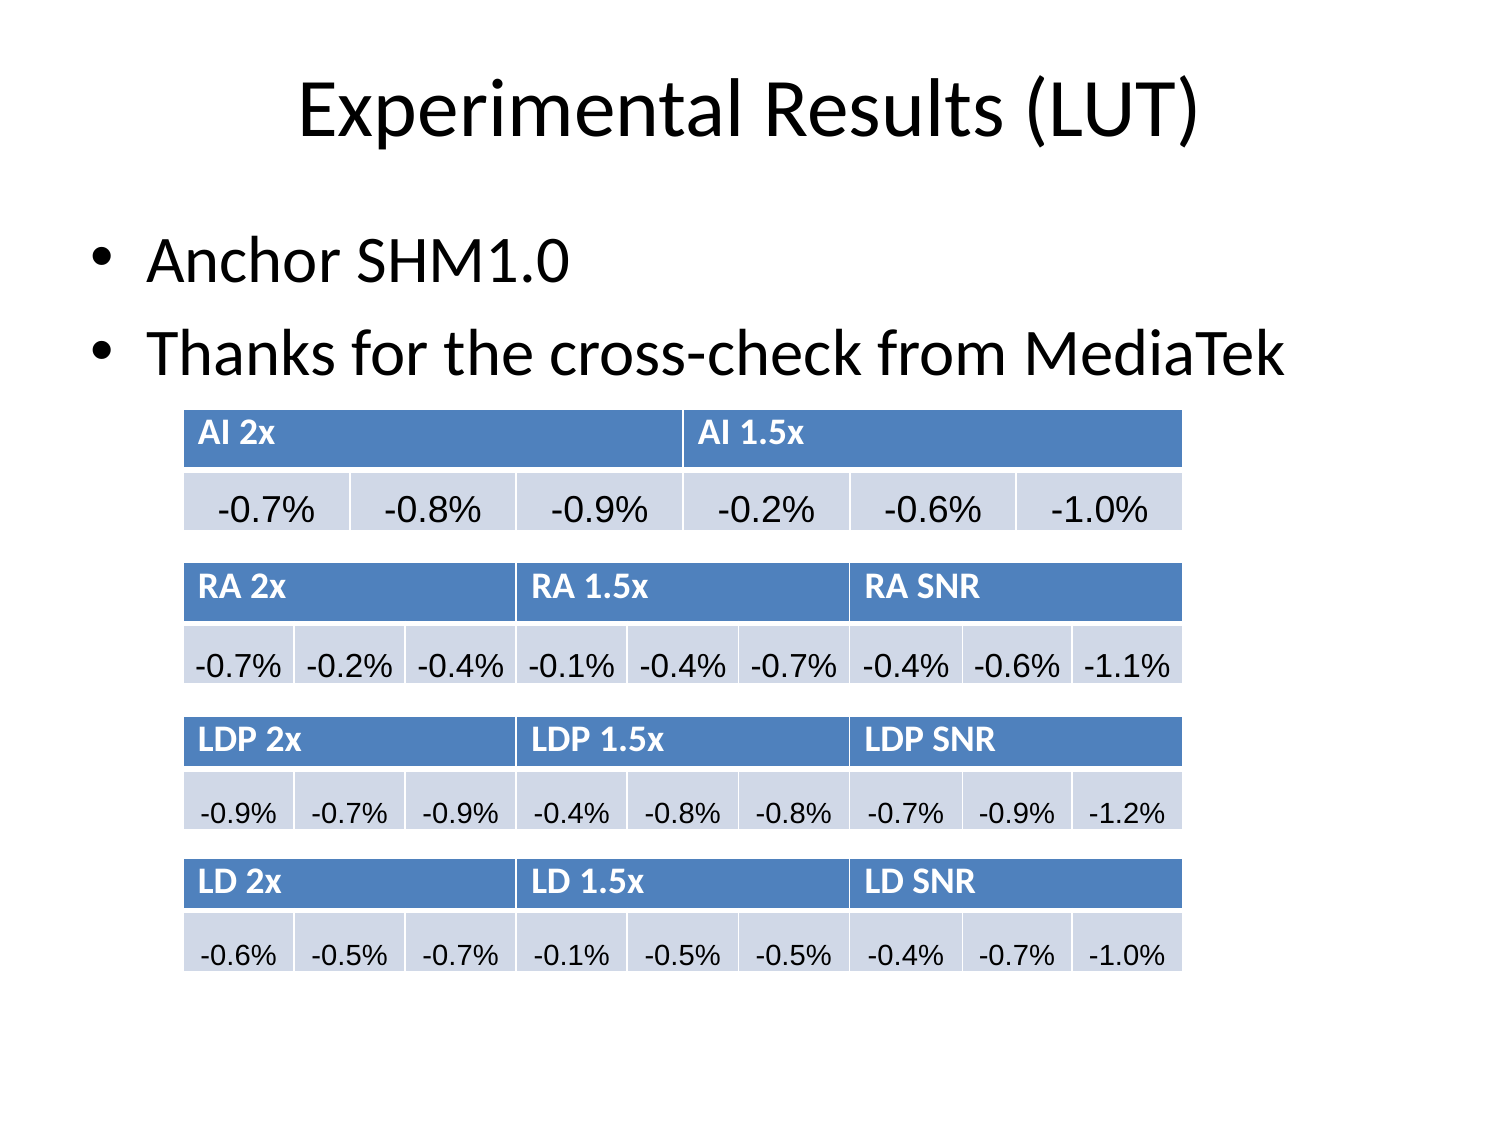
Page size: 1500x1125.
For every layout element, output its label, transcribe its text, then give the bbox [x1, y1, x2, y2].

table_cell -0.7% [739, 626, 849, 683]
table_cell -0.5% [295, 913, 404, 971]
table_cell -0.2% [295, 626, 404, 683]
table_cell -0.4% [406, 626, 515, 683]
table_cell -0.5% [628, 913, 738, 971]
table_cell -0.7% [850, 772, 962, 829]
table_header LD 1.5x [517, 859, 849, 908]
table_cell -0.7% [184, 626, 293, 683]
table_cell -1.0% [1073, 913, 1182, 971]
table_cell -0.1% [517, 626, 626, 683]
table_cell -0.9% [184, 772, 293, 829]
table_cell -0.4% [850, 626, 962, 683]
table_cell -0.2% [684, 473, 849, 530]
table_header LDP 2x [184, 717, 515, 766]
list Anchor SHM1.0 Thanks for the cross-check from MediaTek [75, 208, 1425, 951]
table_cell -0.8% [628, 772, 738, 829]
table_cell -1.2% [1073, 772, 1182, 829]
table_header LDP SNR [850, 717, 1182, 766]
table_cell -0.6% [184, 913, 293, 971]
title Experimental Results (LUT) [75, 45, 1425, 161]
table_header AI 2x [184, 410, 682, 467]
table_cell -0.7% [184, 473, 349, 530]
table_header RA 2x [184, 563, 515, 621]
table_header LDP 1.5x [517, 717, 849, 766]
table_cell -0.1% [517, 913, 626, 971]
table_cell -0.8% [739, 772, 849, 829]
table_cell -0.4% [517, 772, 626, 829]
table_cell -0.7% [963, 913, 1071, 971]
table_header LD SNR [850, 859, 1182, 908]
table_cell -0.6% [963, 626, 1071, 683]
table_cell -0.6% [851, 473, 1015, 530]
table_header AI 1.5x [684, 410, 1182, 467]
table_cell -0.4% [628, 626, 738, 683]
table_cell -0.9% [517, 473, 682, 530]
table_cell -0.5% [739, 913, 849, 971]
table_cell -1.0% [1017, 473, 1182, 530]
table_header RA SNR [850, 563, 1182, 621]
table_cell -0.7% [406, 913, 515, 971]
table_cell -0.9% [963, 772, 1071, 829]
table_cell -0.7% [295, 772, 404, 829]
table_header LD 2x [184, 859, 515, 908]
table_cell -0.4% [850, 913, 962, 971]
table_header RA 1.5x [517, 563, 849, 621]
table_cell -1.1% [1073, 626, 1182, 683]
table_cell -0.9% [406, 772, 515, 829]
table_cell -0.8% [351, 473, 515, 530]
